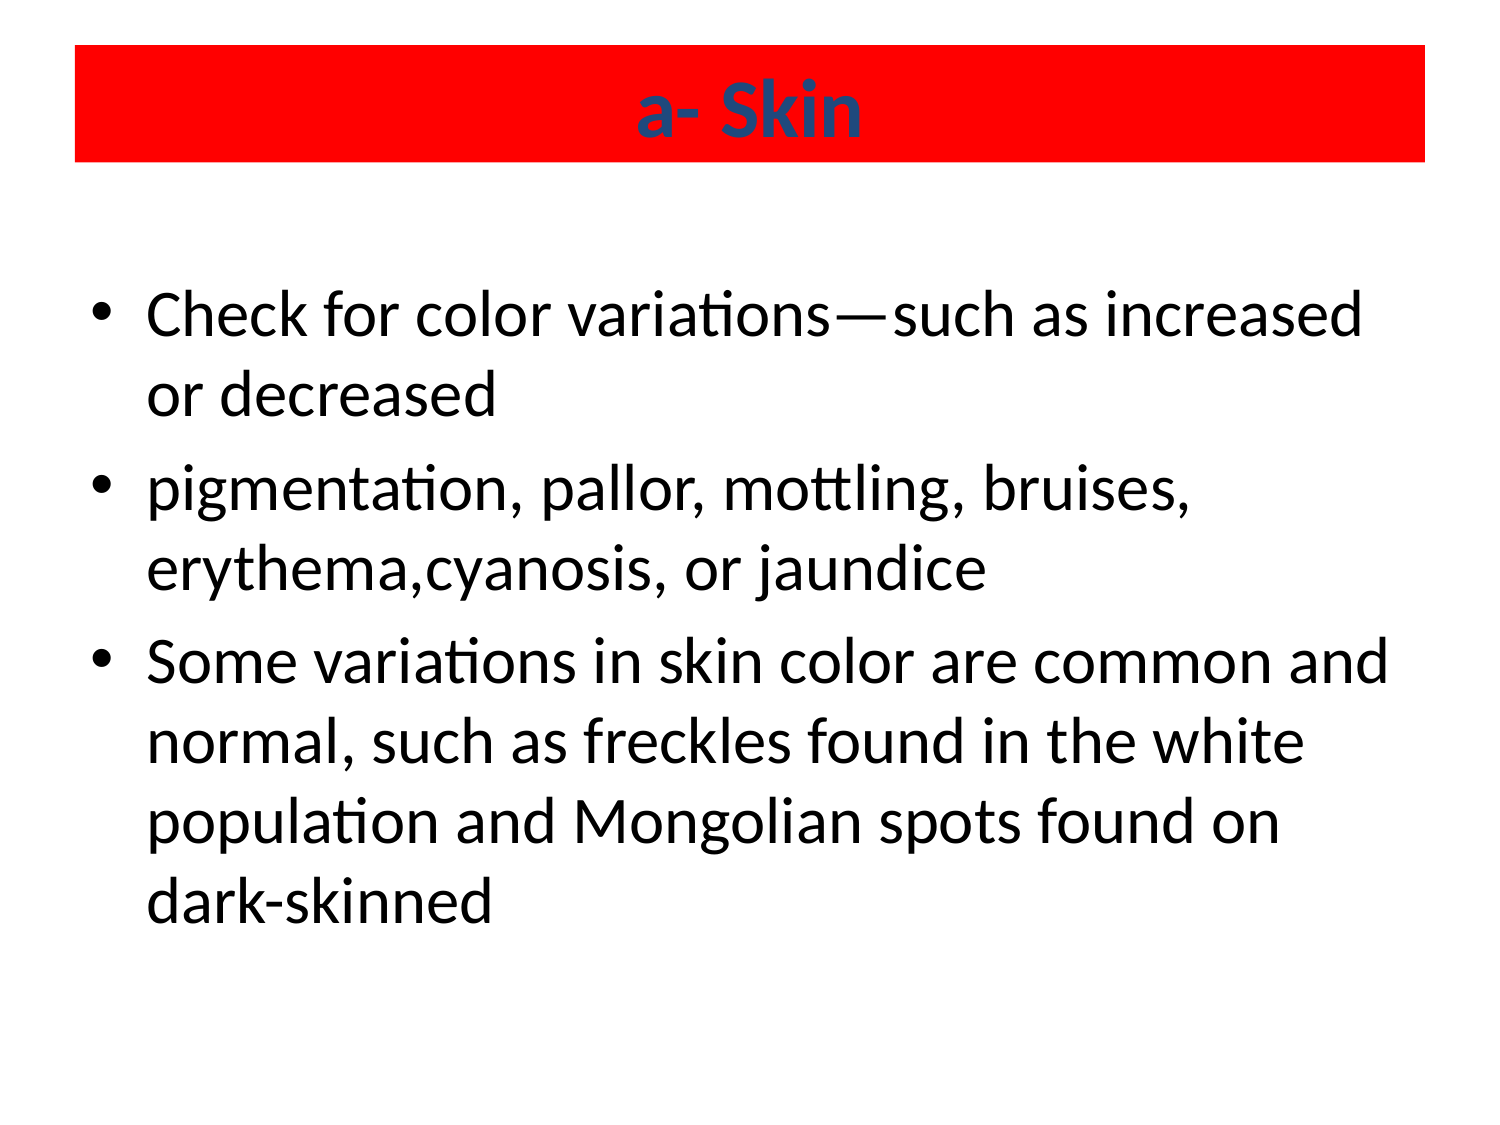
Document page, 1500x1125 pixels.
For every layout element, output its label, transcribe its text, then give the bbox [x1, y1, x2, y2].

list Check for color variations—such as increased or decreased pigmentation, pallor, mottling, bruises, erythema,cyanosis, or jaundice Some variations in skin color are common and normal, such as freckles found in the white population and Mongolian spots found on dark-skinned [75, 262, 1425, 1005]
text_box a- Skin [74, 45, 1425, 163]
